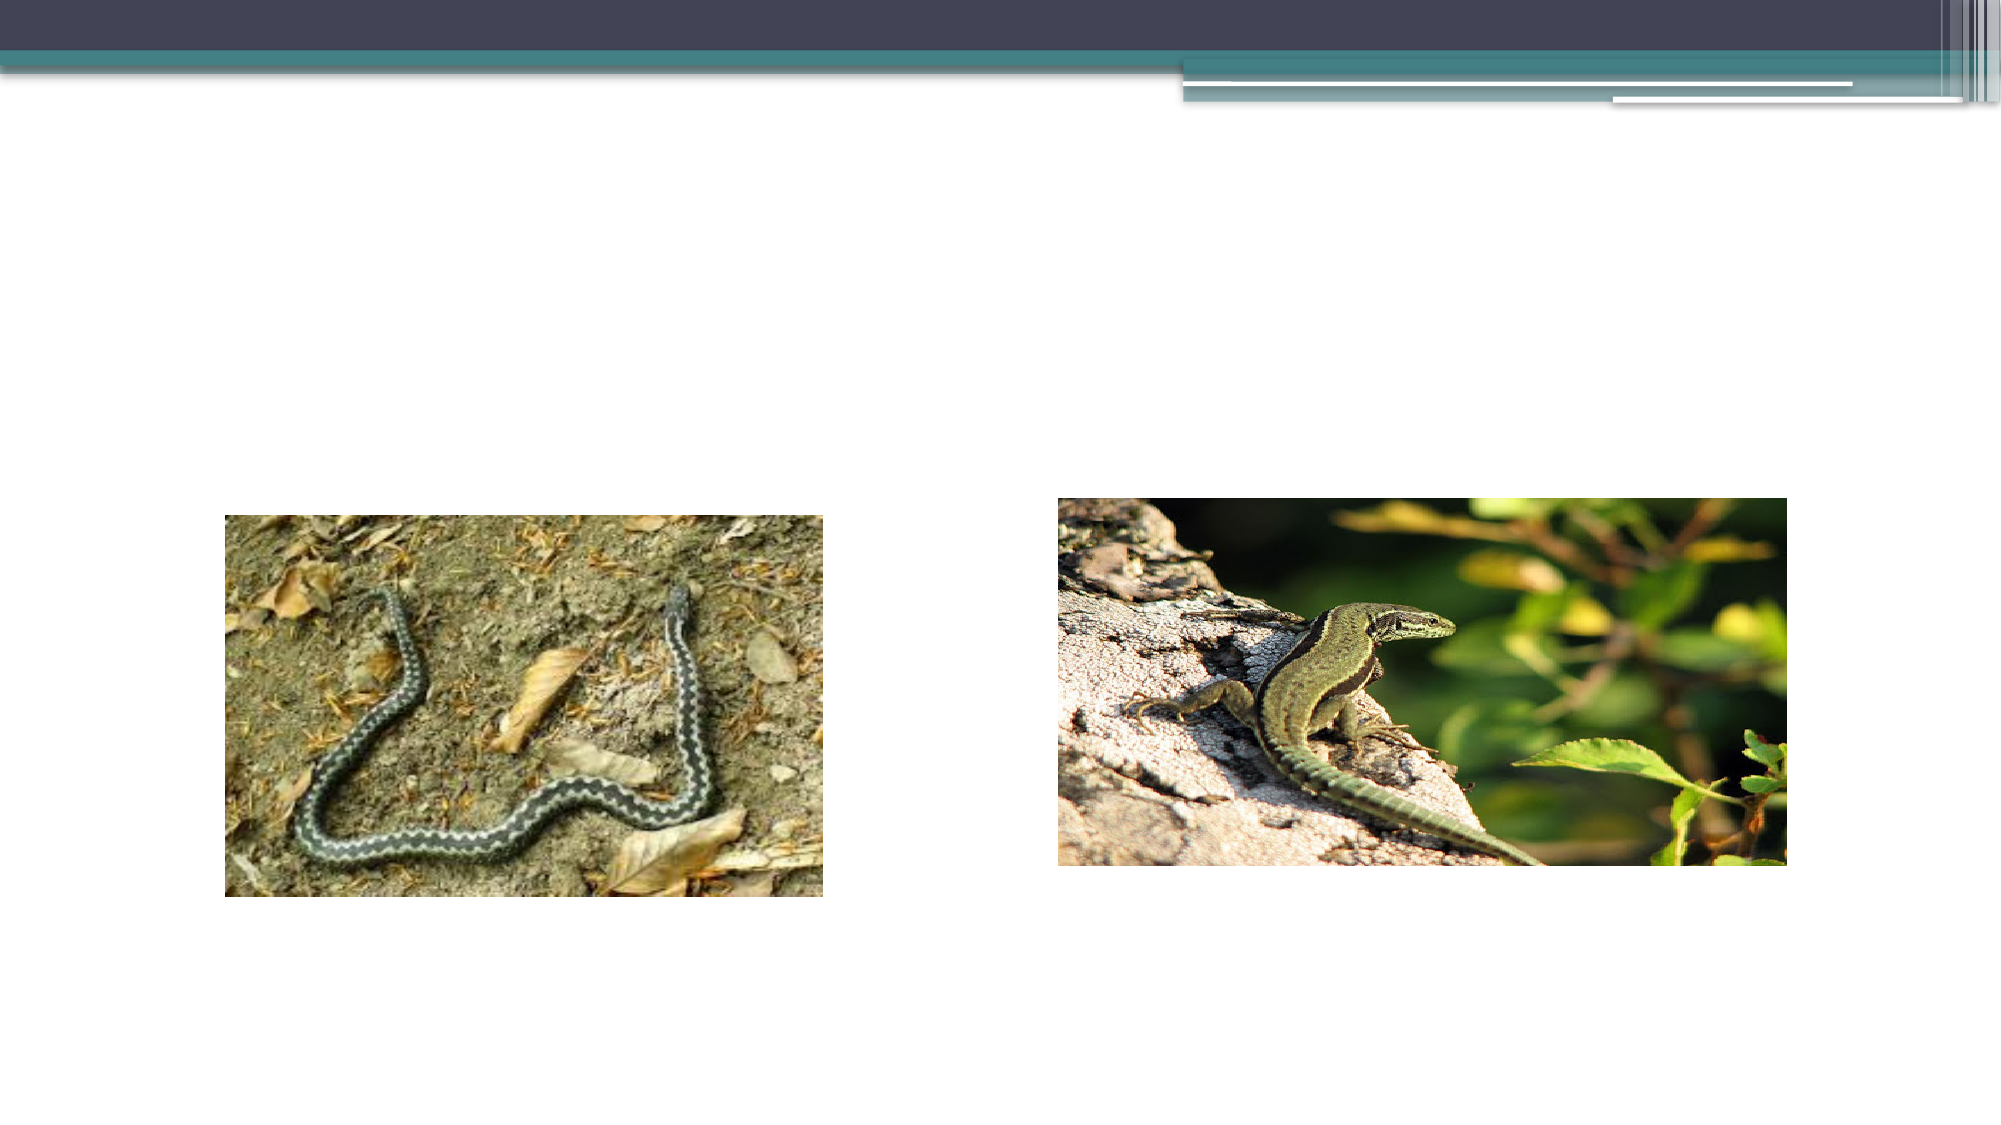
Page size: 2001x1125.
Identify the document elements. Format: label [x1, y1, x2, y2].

list [224, 514, 824, 897]
list [1058, 497, 1787, 866]
